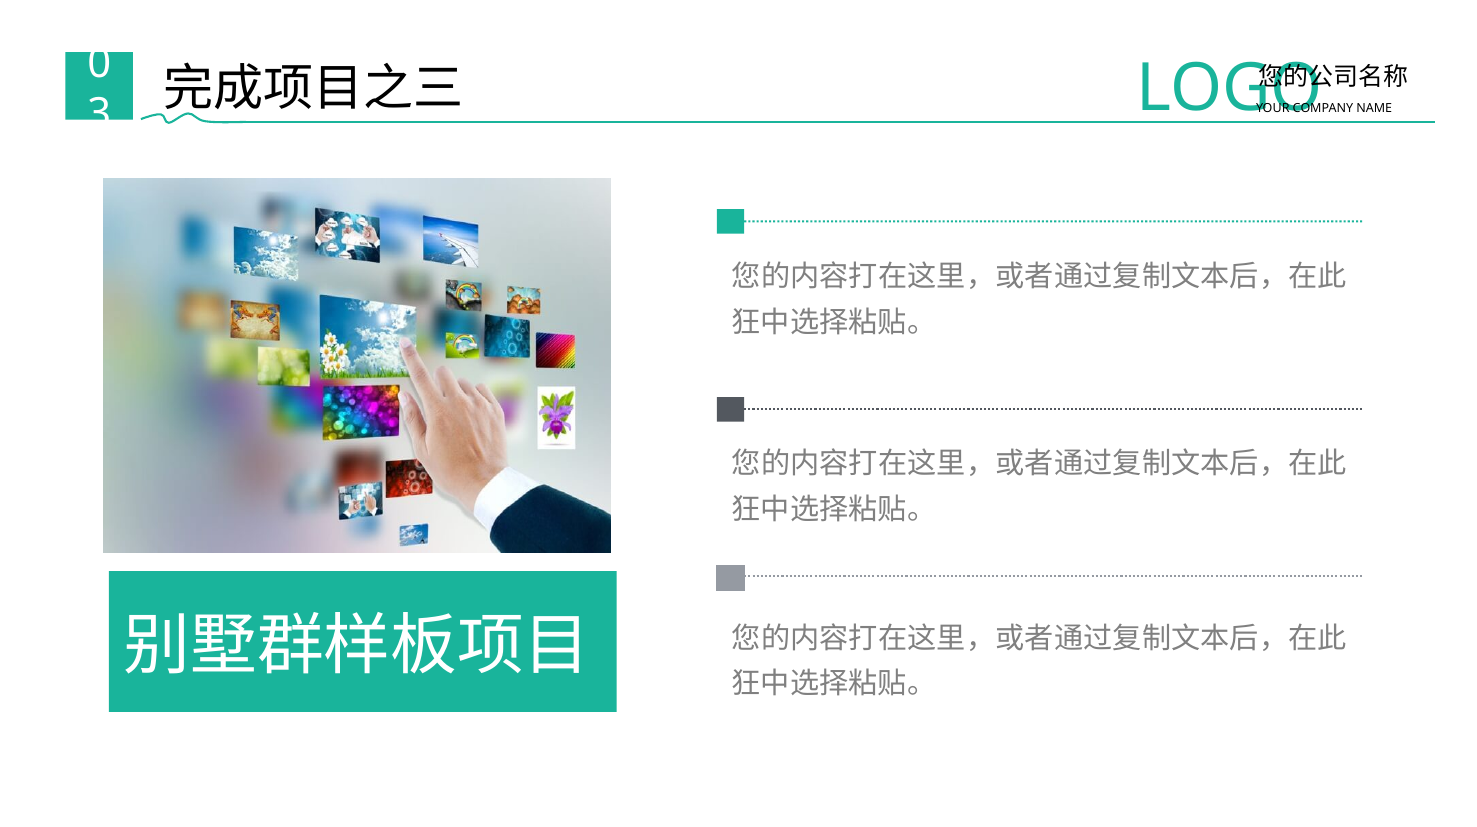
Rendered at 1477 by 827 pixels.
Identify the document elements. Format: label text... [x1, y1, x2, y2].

text_box 完成项目之三 [148, 47, 489, 121]
text_box 您的内容打在这里，或者通过复制文本后，在此狂中选择粘贴。 [716, 601, 1363, 707]
text_box 您的内容打在这里，或者通过复制文本后，在此狂中选择粘贴。 [716, 426, 1363, 533]
text_box [140, 112, 246, 124]
text_box 别墅群样板项目 [108, 570, 618, 713]
text_box 03 [64, 51, 134, 121]
picture [103, 178, 612, 553]
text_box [1121, 35, 1477, 132]
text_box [716, 396, 1363, 422]
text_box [716, 565, 1363, 591]
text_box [716, 209, 1363, 234]
text_box 您的内容打在这里，或者通过复制文本后，在此狂中选择粘贴。 [716, 239, 1363, 346]
